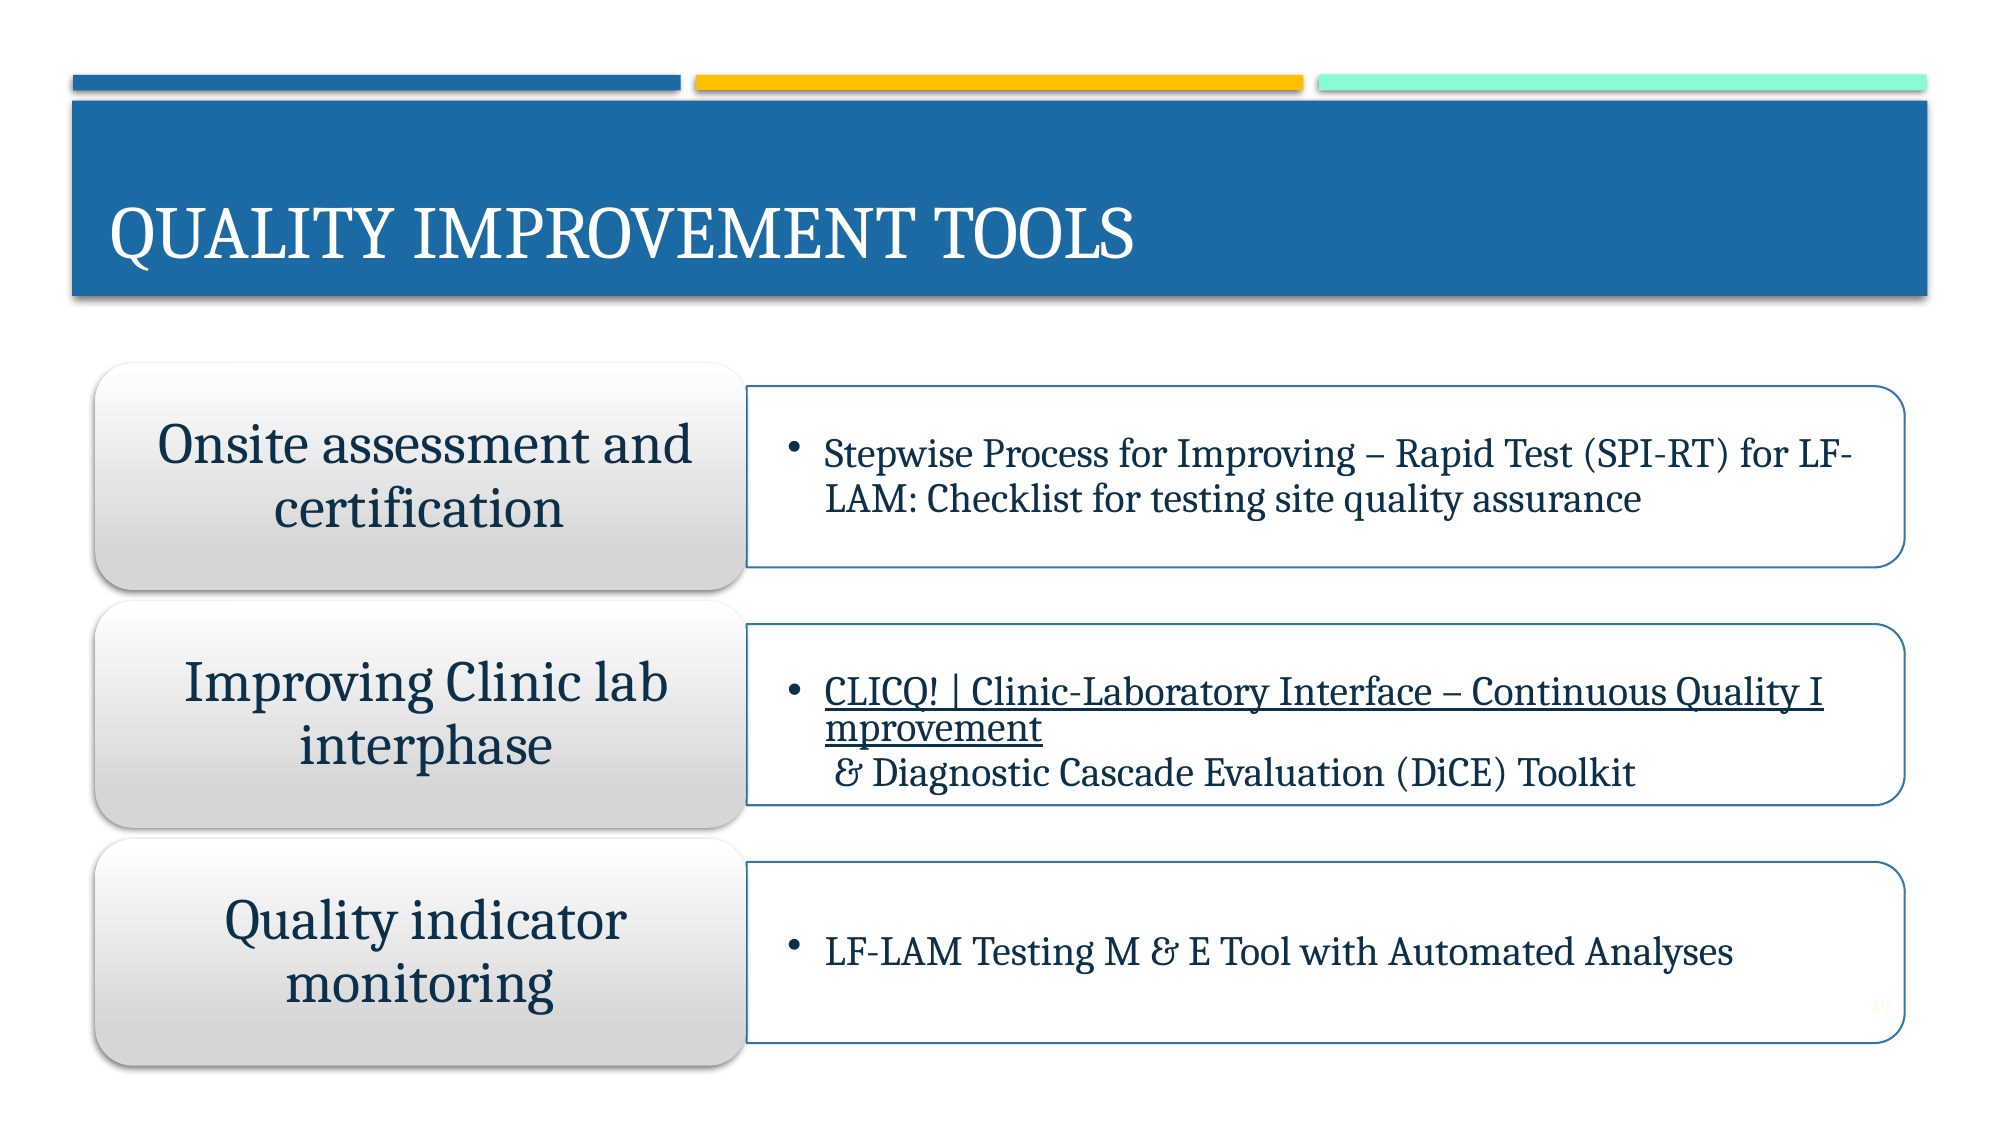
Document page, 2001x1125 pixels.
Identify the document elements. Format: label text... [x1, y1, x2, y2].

title Quality Improvement Tools [95, 115, 1905, 282]
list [94, 362, 1906, 1067]
